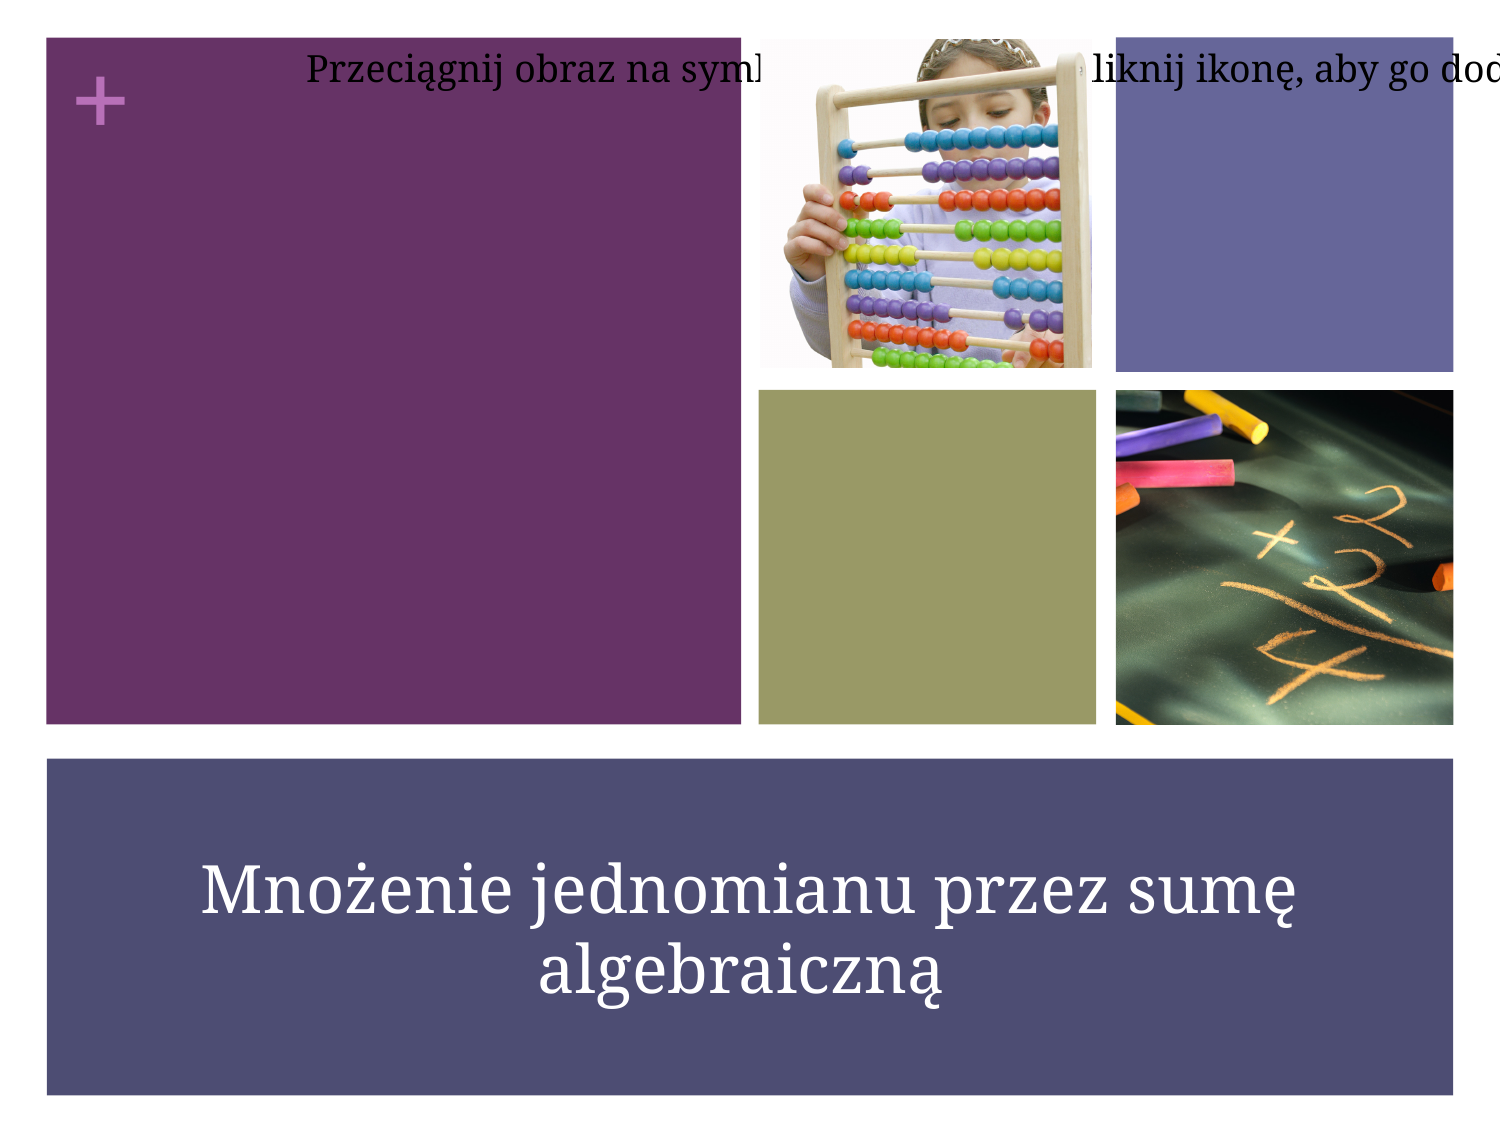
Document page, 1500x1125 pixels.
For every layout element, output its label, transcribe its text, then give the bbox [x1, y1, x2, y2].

picture [1115, 389, 1454, 725]
title Mnożenie jednomianu przez sumę algebraiczną [46, 758, 1454, 1096]
picture [758, 36, 1097, 373]
